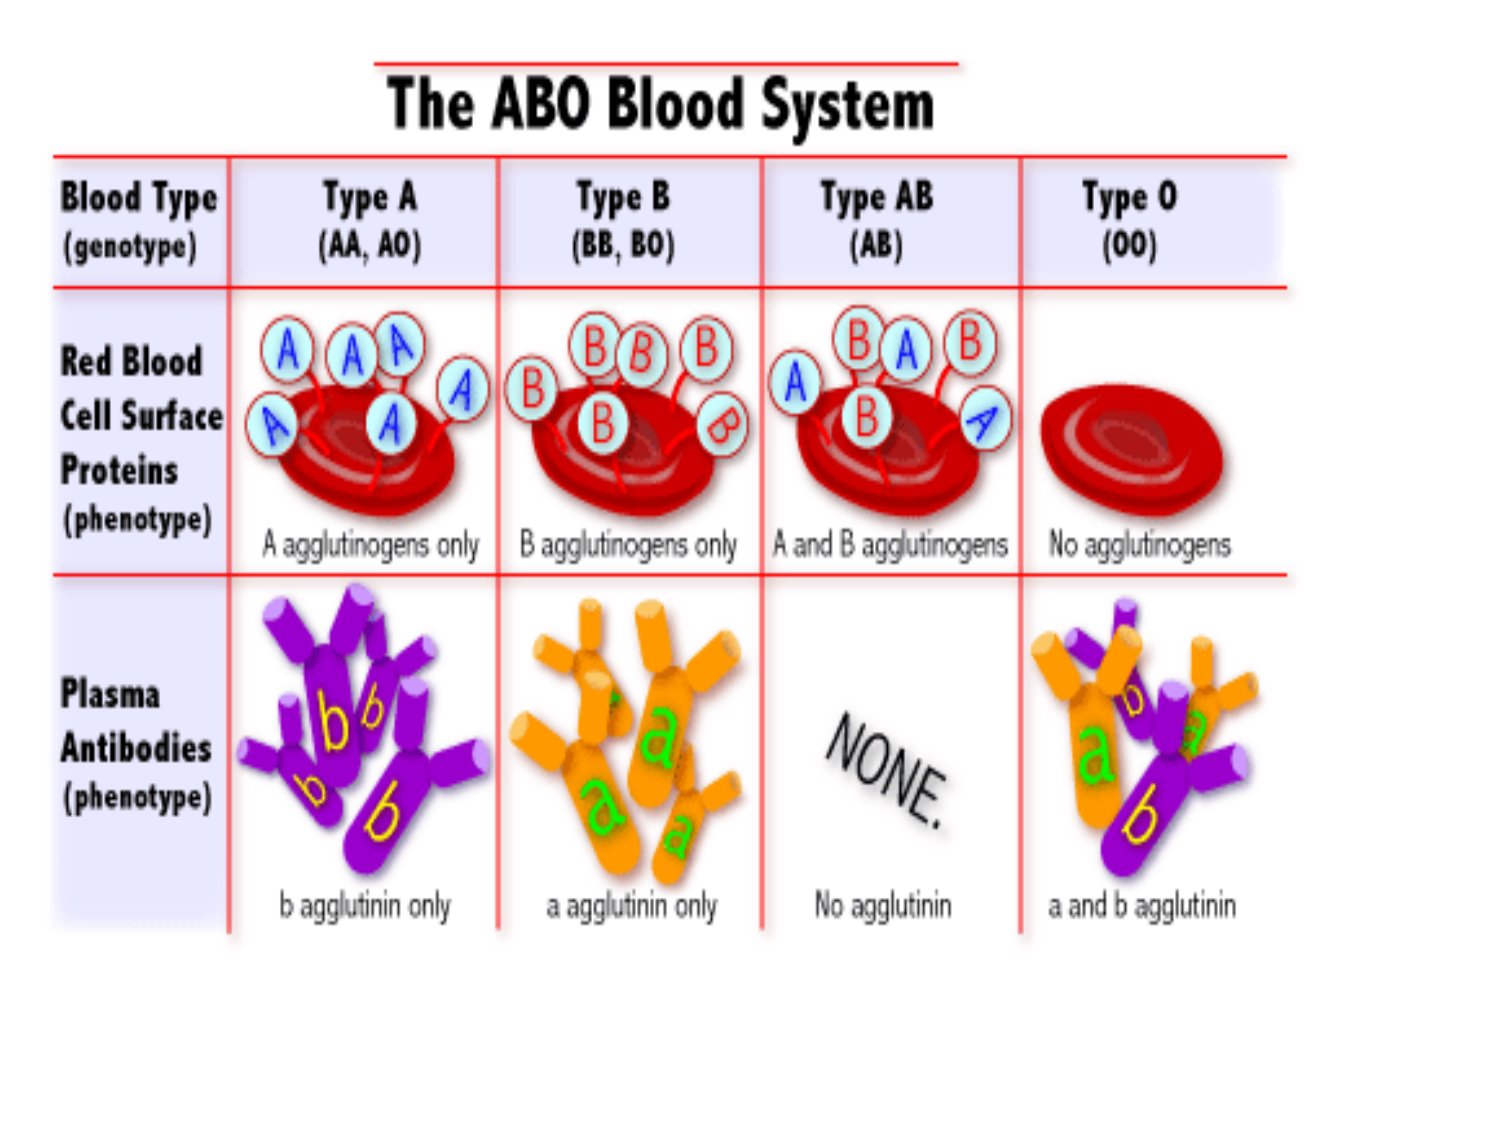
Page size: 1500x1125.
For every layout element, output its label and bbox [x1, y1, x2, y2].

picture [40, 54, 1306, 965]
